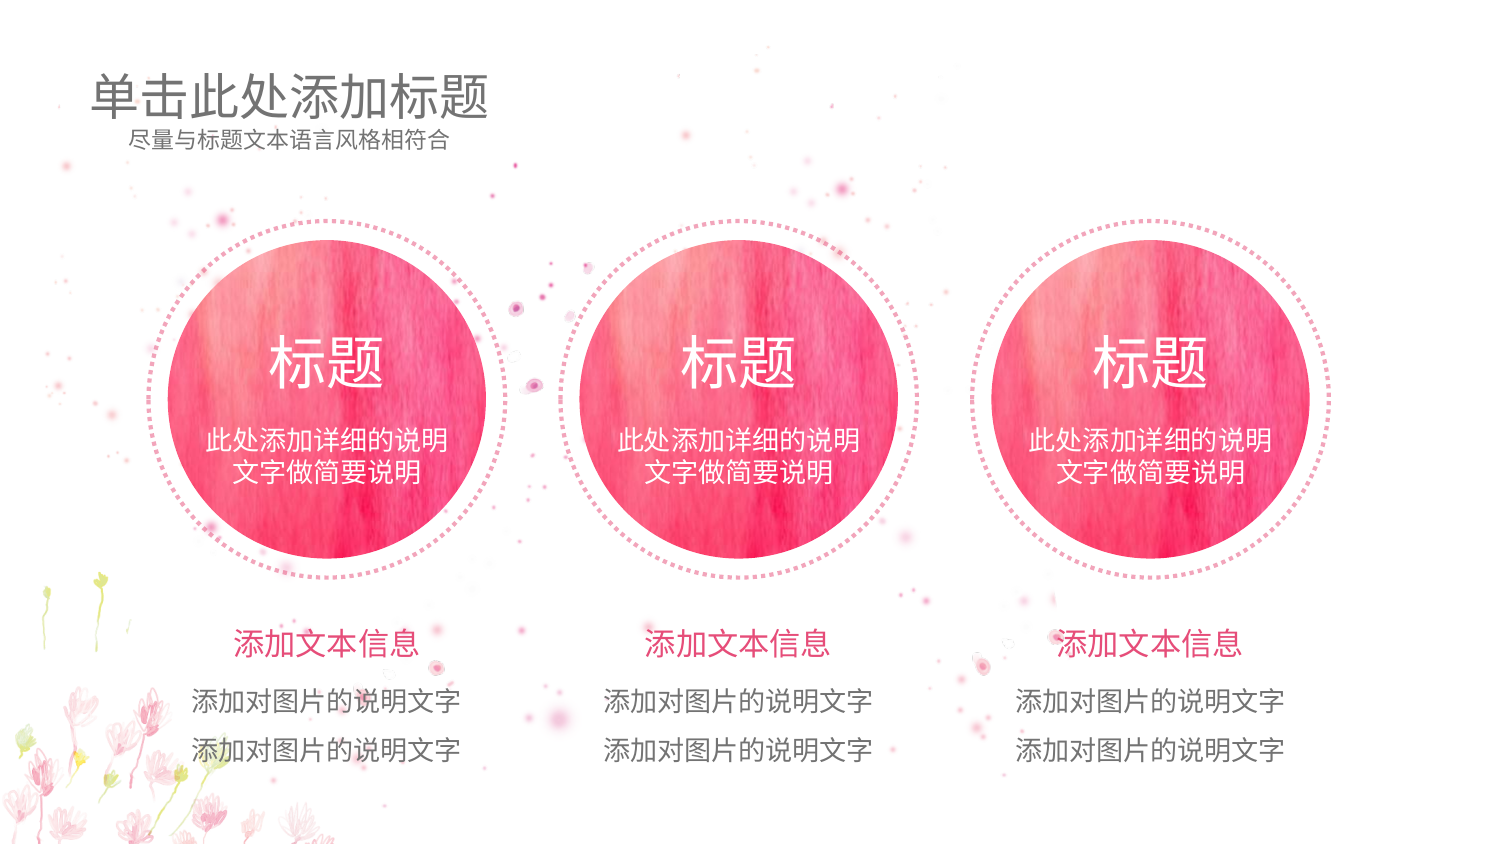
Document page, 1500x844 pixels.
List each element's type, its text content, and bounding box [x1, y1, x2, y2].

text_box [970, 218, 1331, 580]
text_box 标题 此处添加详细的说明文字做简要说明 [188, 318, 466, 497]
text_box 标题 此处添加详细的说明文字做简要说明 [599, 318, 878, 497]
text_box 添加文本信息 添加对图片的说明文字添加对图片的说明文字 [990, 615, 1311, 801]
text_box 添加文本信息 添加对图片的说明文字添加对图片的说明文字 [166, 615, 487, 801]
picture [0, 0, 1423, 844]
text_box 单击此处添加标题 尽量与标题文本语言风格相符合 [41, 58, 538, 161]
text_box [558, 218, 920, 580]
text_box [146, 218, 508, 580]
text_box 添加文本信息 添加对图片的说明文字添加对图片的说明文字 [578, 615, 899, 801]
text_box 标题 此处添加详细的说明文字做简要说明 [1011, 318, 1290, 497]
